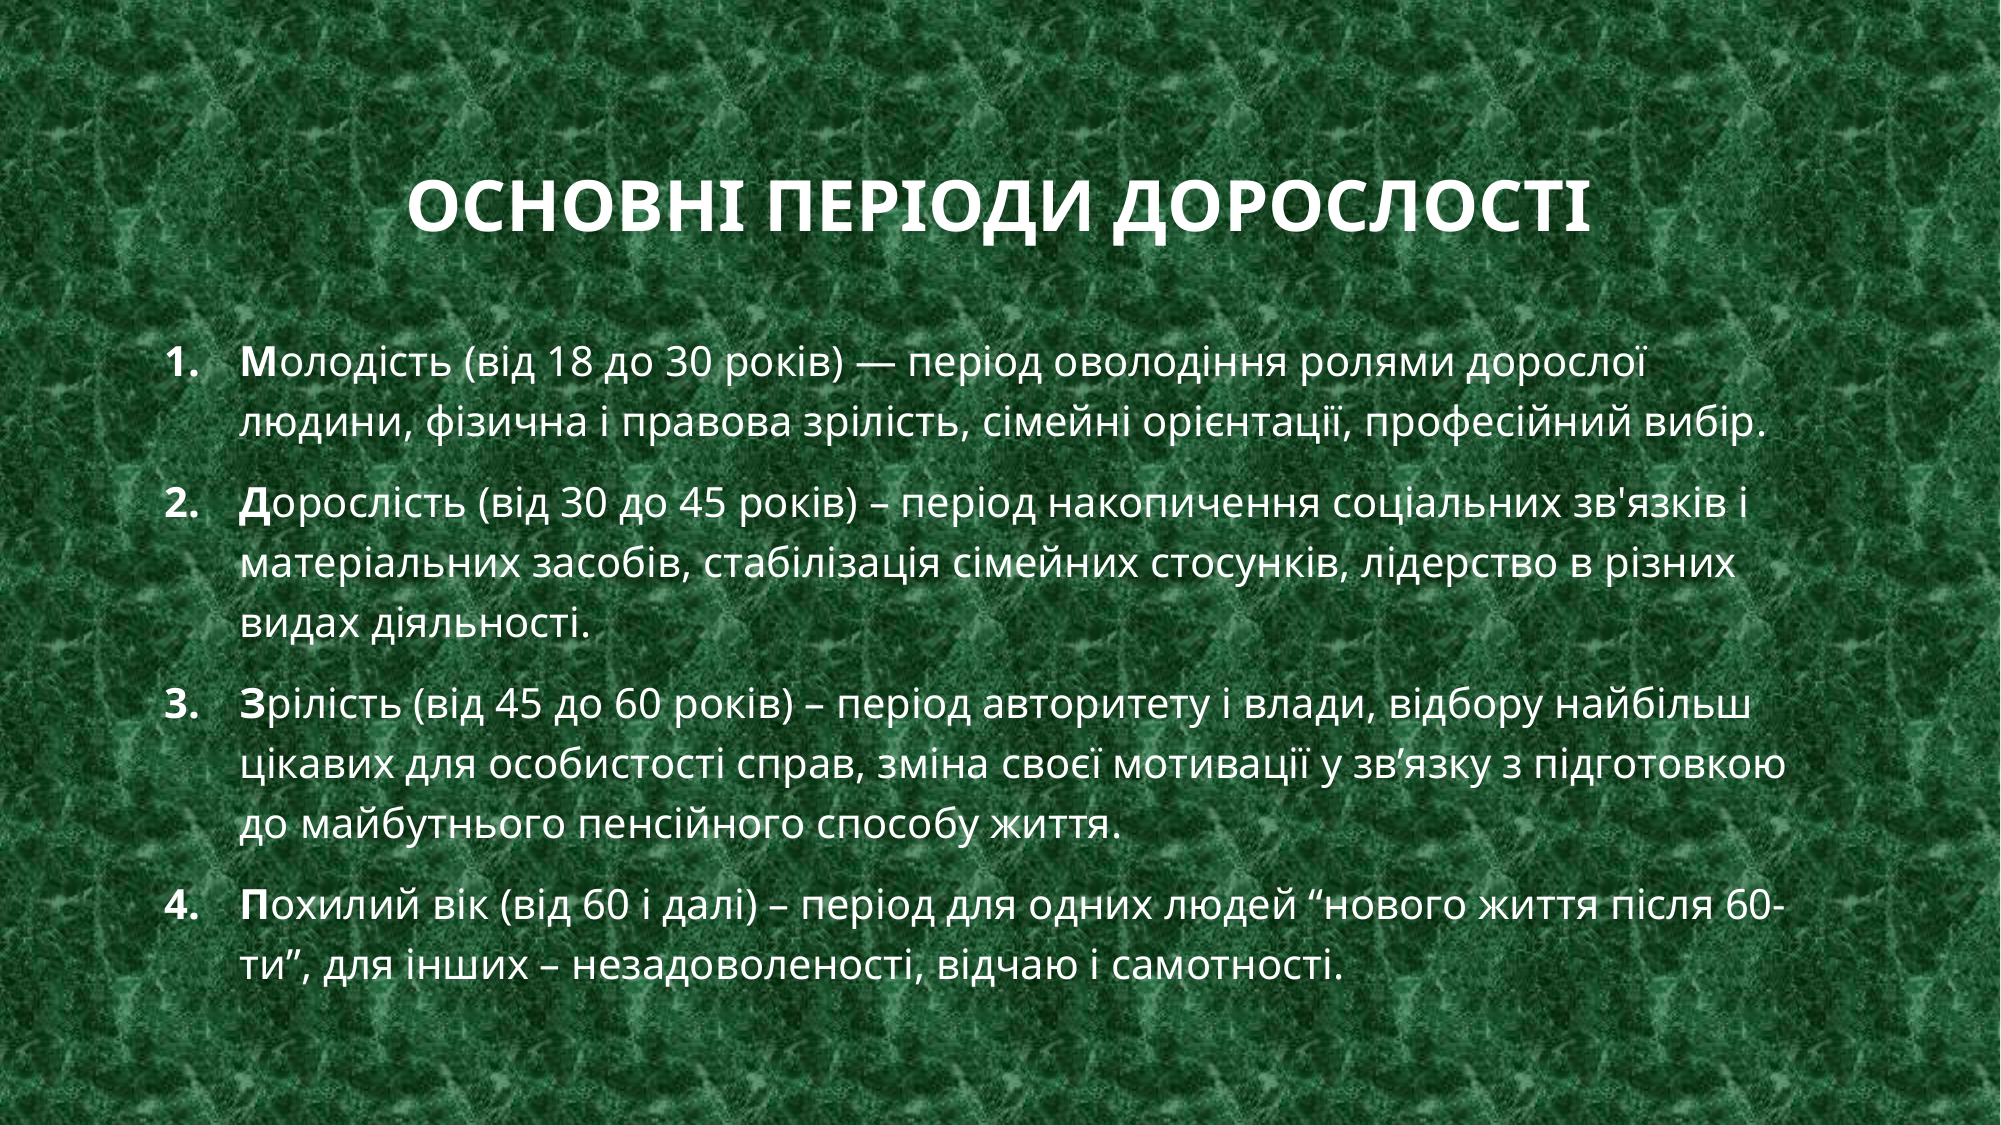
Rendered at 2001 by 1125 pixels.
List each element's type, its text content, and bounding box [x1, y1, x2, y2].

title Основні періоди дорослості [149, 99, 1849, 317]
list Молодість (від 18 до 30 років) — період оволодіння ролями дорослої людини, фізична і правова зрілість, сімейні орієнтації, професійний вибір. Дорослість (від 30 до 45 років) – період накопичення соціальних зв'язків і матеріальних засобів, стабілізація сімейних стосунків, лідерство в різних видах діяльності. Зрілість (від 45 до 60 років) – період авторитету і влади, відбору найбільш цікавих для особистості справ, зміна своєї мотивації у зв’язку з підготовкою до майбутнього пенсійного способу життя. Похилий вік (від 60 і далі) – період для одних людей “нового життя після 60-ти”, для інших – незадоволеності, відчаю і самотності. [149, 317, 1849, 1055]
picture [0, 0, 2001, 1125]
